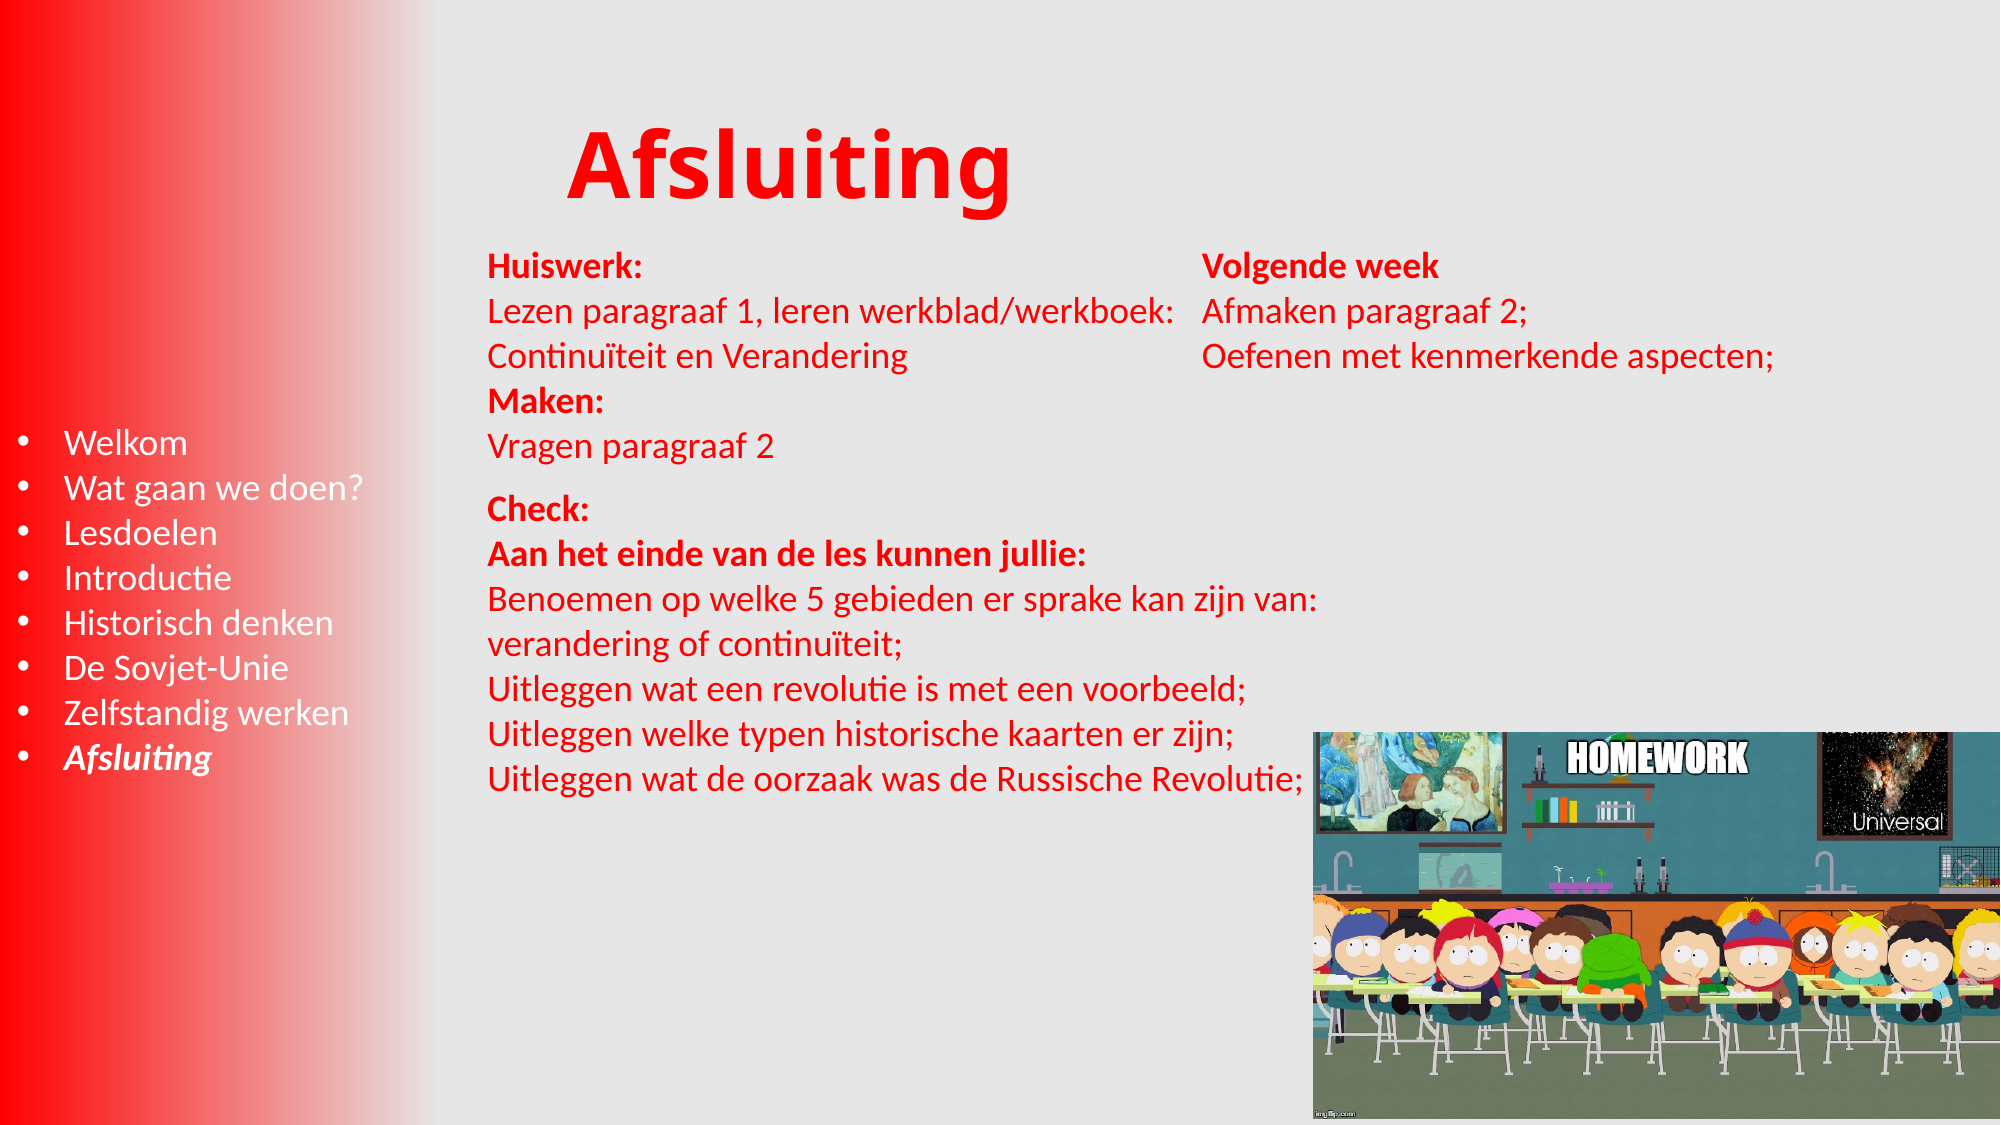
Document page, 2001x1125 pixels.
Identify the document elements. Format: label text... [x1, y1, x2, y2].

text_box Welkom Wat gaan we doen? Lesdoelen Introductie Historisch denken De Sovjet-Unie Zelfstandig werken Afsluiting [2, 410, 380, 785]
text_box Volgende week Afmaken paragraaf 2; Oefenen met kenmerkende aspecten; [1187, 233, 1923, 384]
picture [1313, 732, 2000, 1119]
text_box Check: Aan het einde van de les kunnen jullie: Benoemen op welke 5 gebieden er sprake kan zijn van: verandering of continuïteit; Uitleggen wat een revolutie is met een voorbeeld; Uitleggen welke typen historische kaarten er zijn; Uitleggen wat de oorzaak was de Russische Revolutie; [472, 476, 1473, 806]
title Afsluiting [552, 59, 1863, 233]
text_box Huiswerk: Lezen paragraaf 1, leren werkblad/werkboek: Continuïteit en Verandering Maken: Vragen paragraaf 2 [472, 233, 1208, 474]
